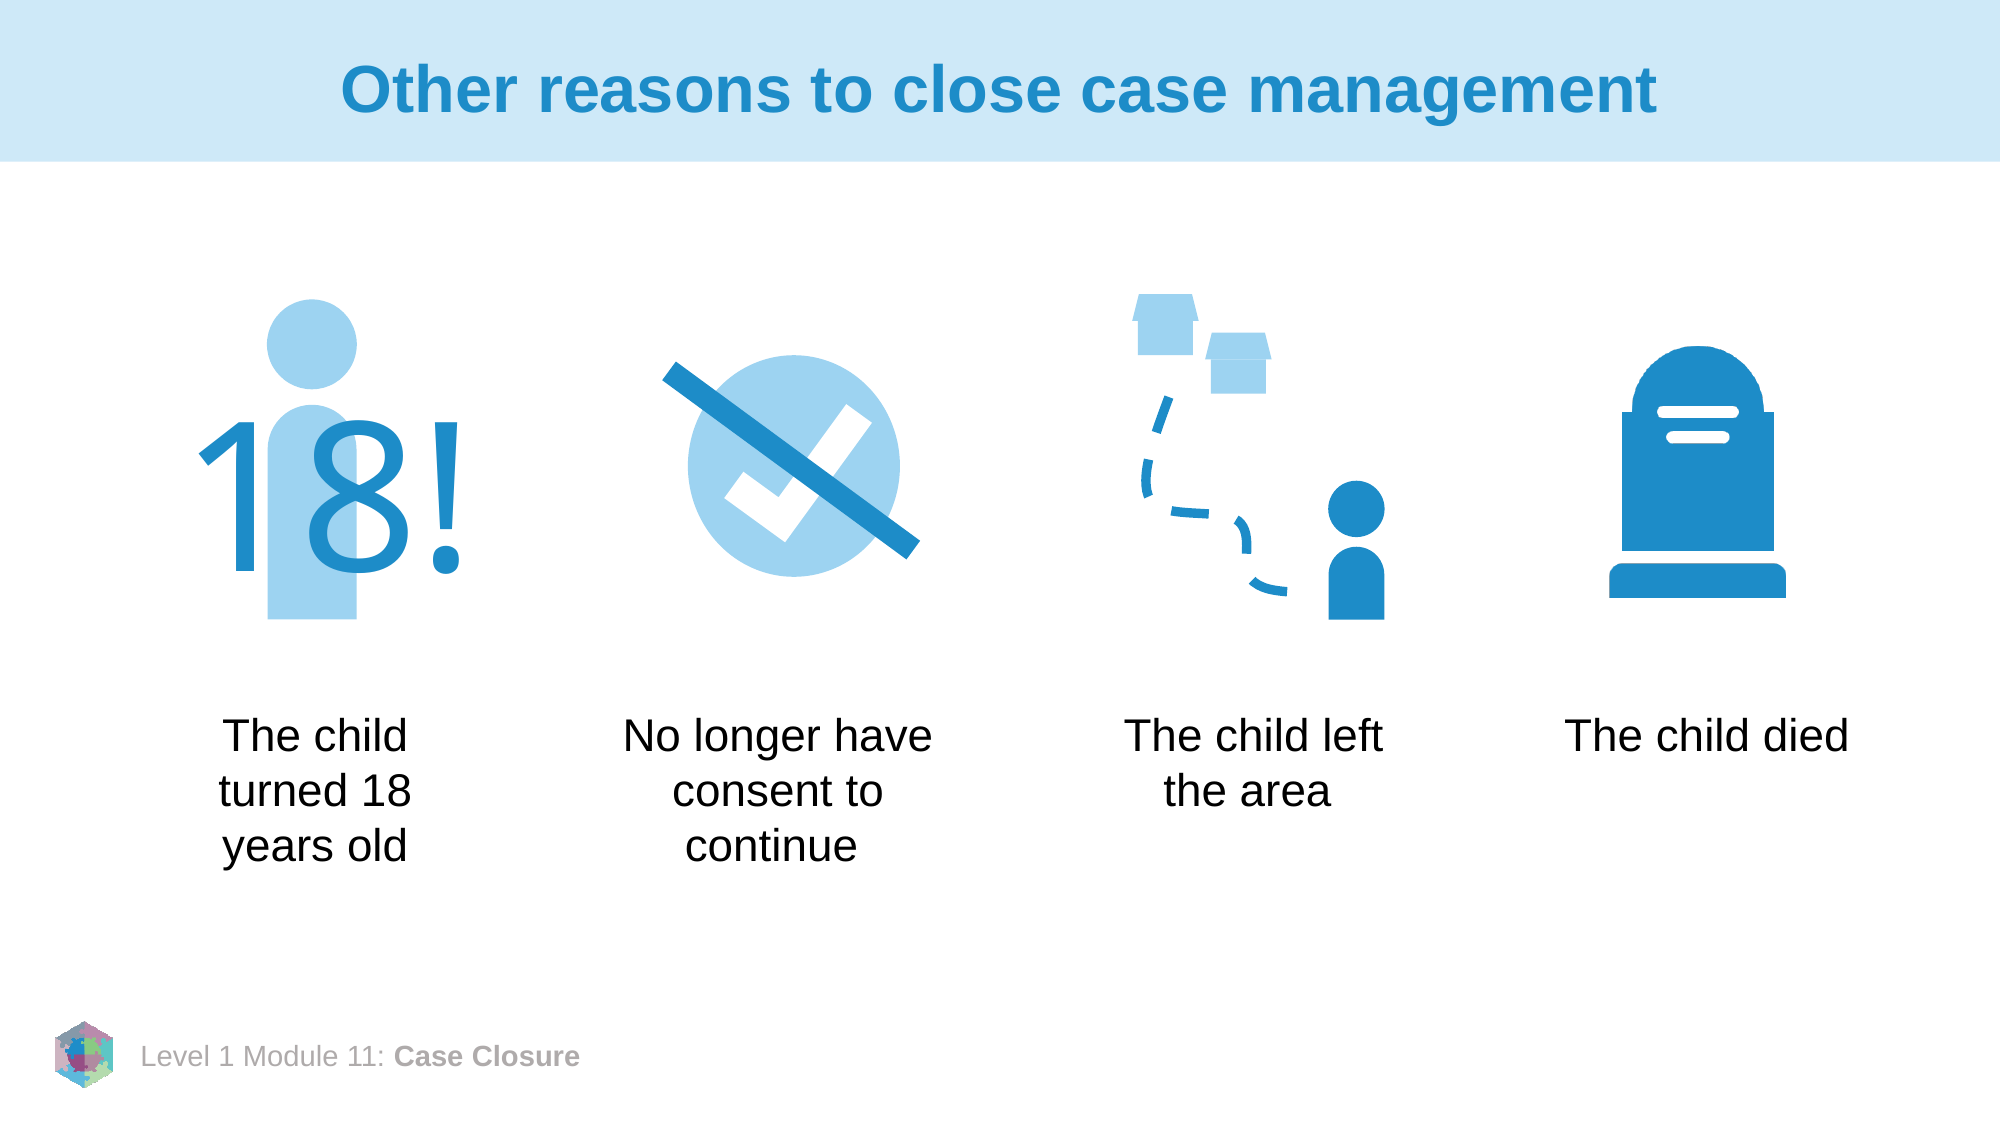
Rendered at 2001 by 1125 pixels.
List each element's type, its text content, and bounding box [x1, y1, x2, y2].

text_box [900, 524, 922, 561]
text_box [1132, 294, 1199, 356]
text_box [660, 360, 687, 400]
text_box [1328, 480, 1385, 620]
text_box No longer have consent to continue [579, 698, 977, 878]
text_box The child turned 18 years old [147, 698, 483, 878]
text_box 18! [357, 355, 495, 620]
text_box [687, 355, 900, 577]
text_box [1205, 332, 1272, 394]
text_box [1144, 396, 1296, 594]
title Other reasons to close case management [137, 19, 1863, 163]
picture [1546, 320, 1849, 623]
text_box The child died [1539, 698, 1875, 768]
text_box The child left the area [1086, 698, 1422, 823]
picture [55, 1021, 113, 1088]
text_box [266, 299, 357, 620]
text_box 18! [159, 355, 266, 620]
